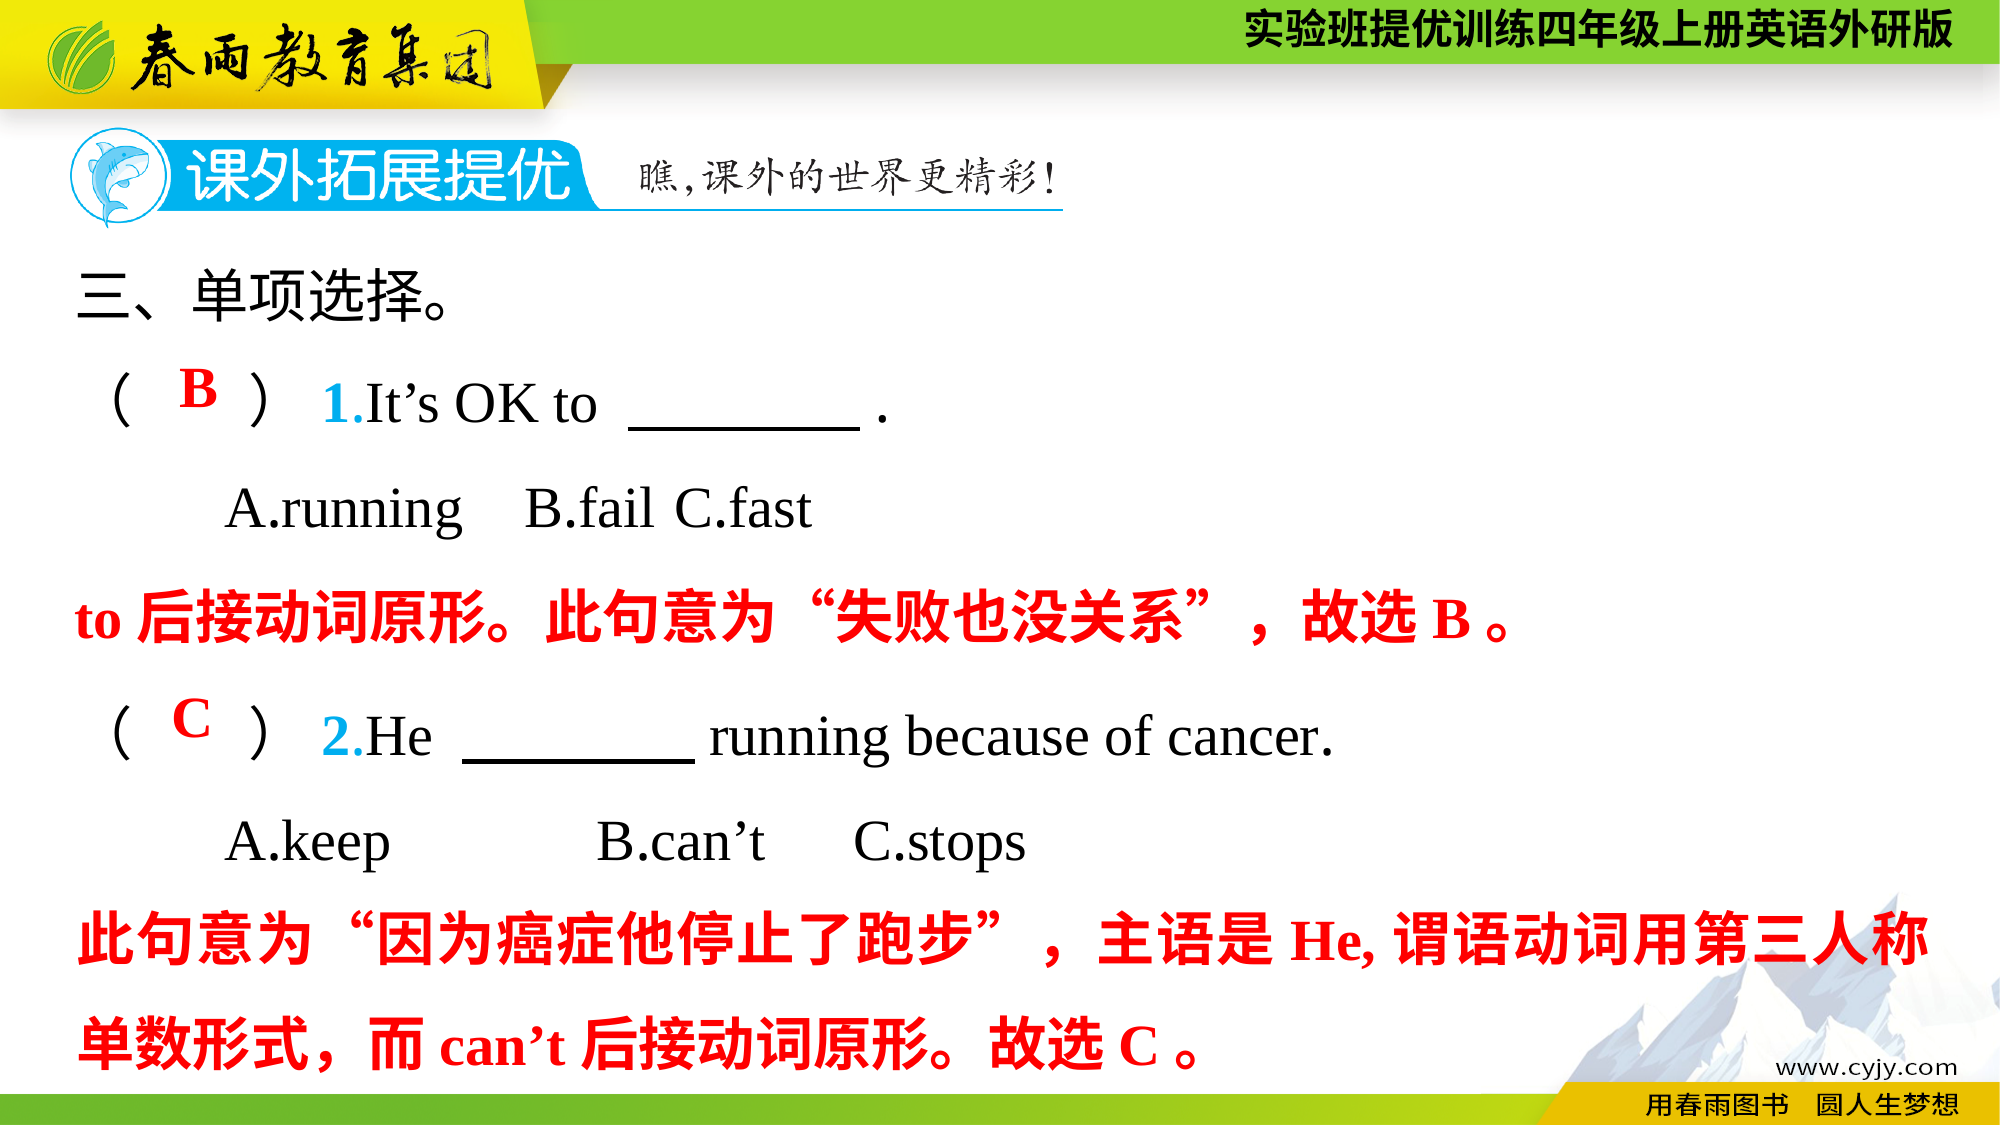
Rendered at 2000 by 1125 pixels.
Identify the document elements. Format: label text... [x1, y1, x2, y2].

text_box （ ）2.He running because of cancer. A.keep B.can’t C.stops [59, 658, 1944, 879]
text_box B [164, 342, 233, 427]
text_box to后接动词原形。此句意为“失败也没关系”，故选B。 [59, 537, 1944, 658]
text_box 此句意为“因为癌症他停止了跑步”，主语是He,谓语动词用第三人称单数形式，而can’t后接动词原形。故选C。 [61, 859, 1946, 1085]
picture [0, 0, 2000, 1125]
text_box C [156, 671, 229, 757]
list 三、单项选择。 （ ）1.It’s OK to . A.running B.fail C.fast [59, 216, 1944, 537]
